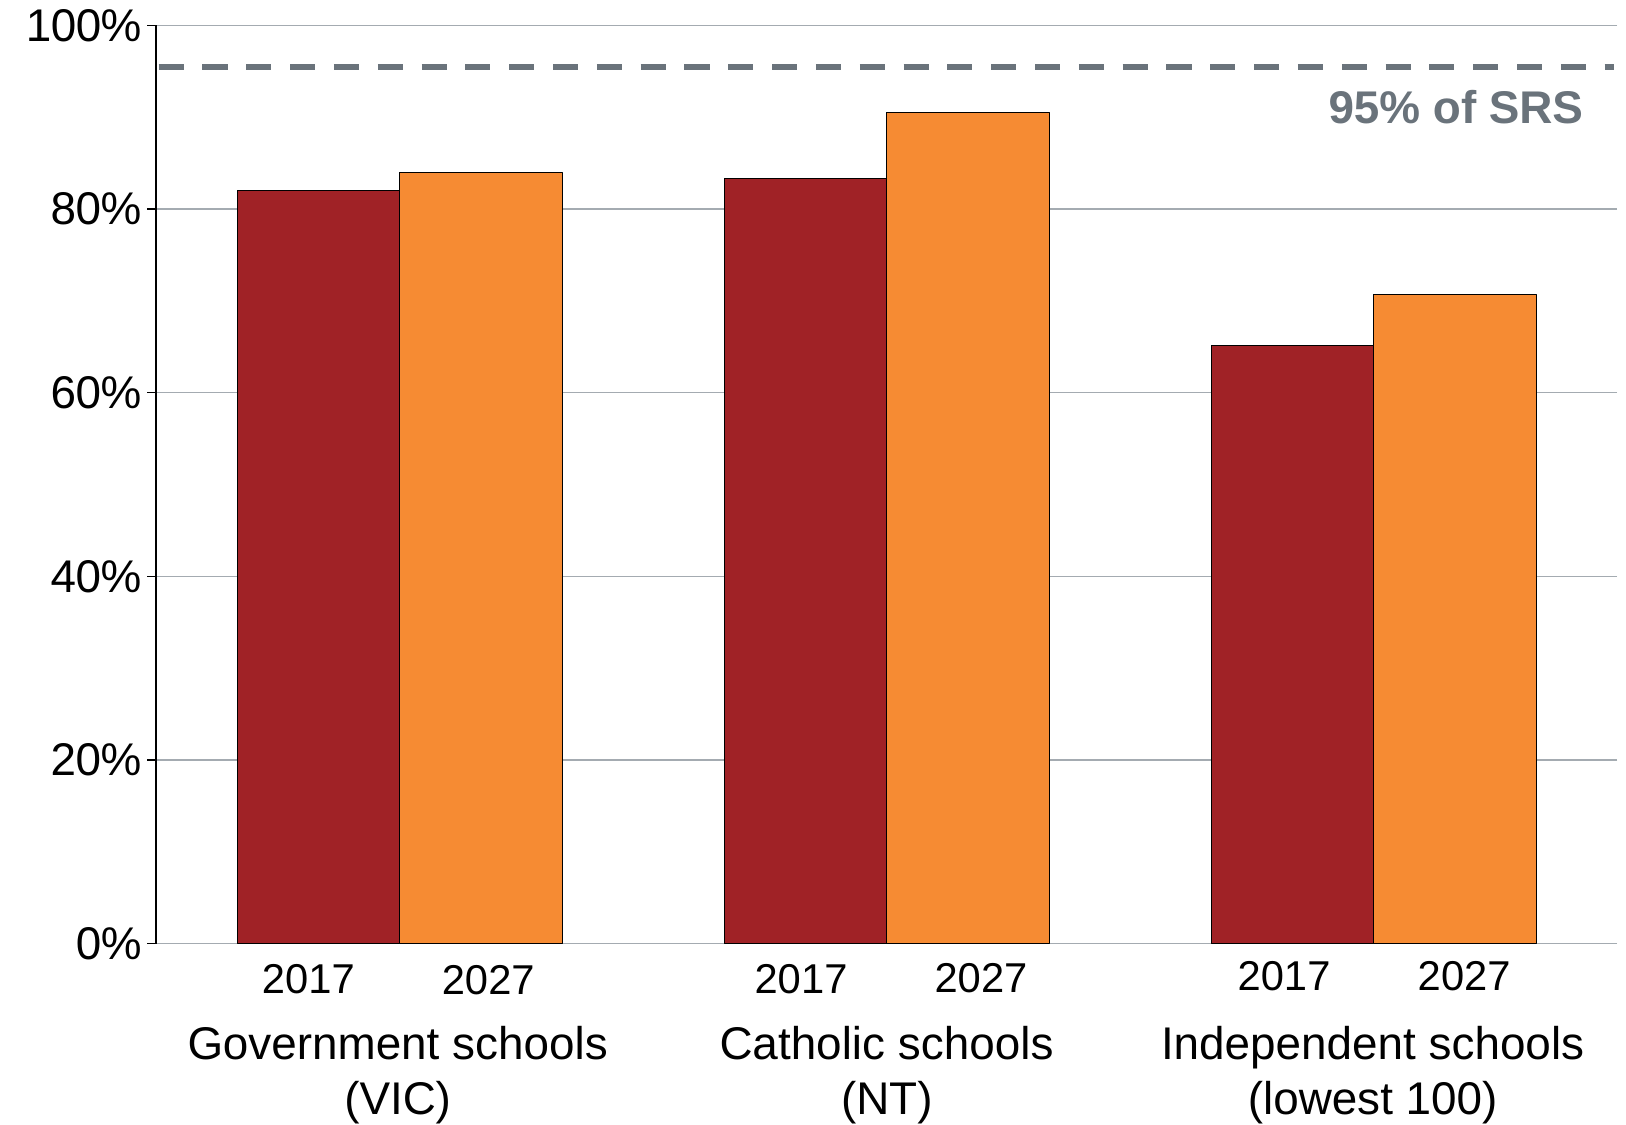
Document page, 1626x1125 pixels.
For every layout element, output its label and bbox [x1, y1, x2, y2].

text_box [0, 0, 1625, 1125]
